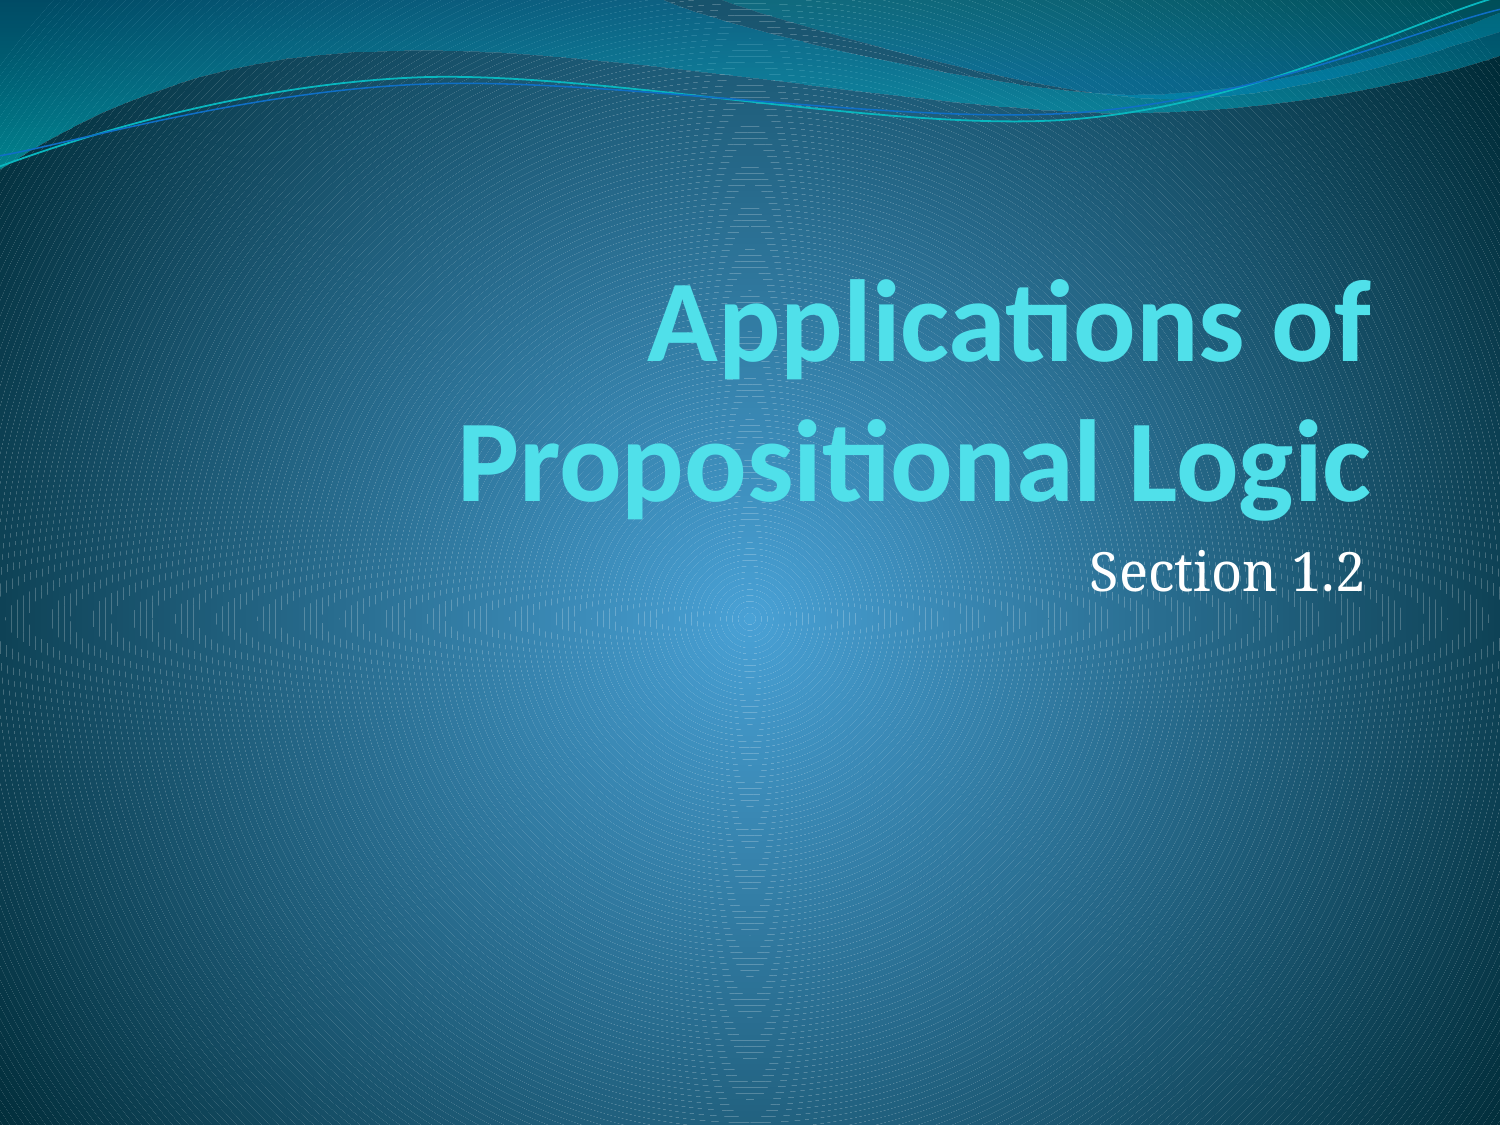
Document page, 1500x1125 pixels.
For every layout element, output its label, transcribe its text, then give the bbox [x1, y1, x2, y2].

subtitle Section 1.2 [87, 529, 1376, 818]
title Applications of Propositional Logic [87, 224, 1376, 525]
